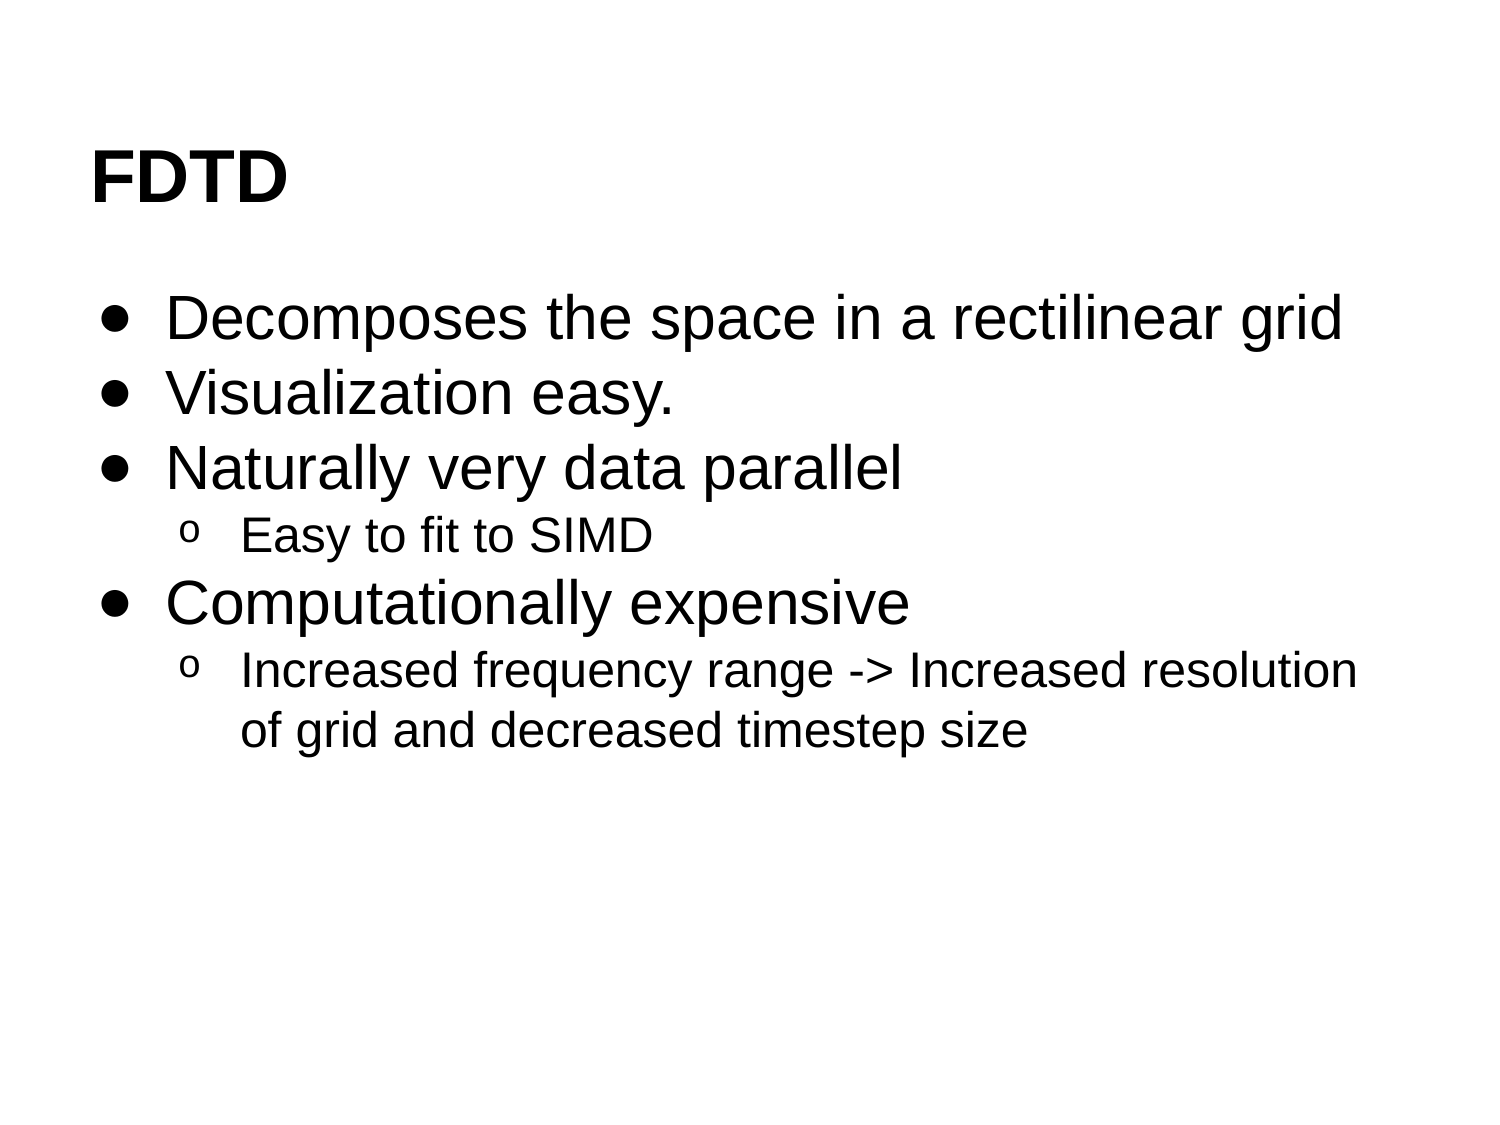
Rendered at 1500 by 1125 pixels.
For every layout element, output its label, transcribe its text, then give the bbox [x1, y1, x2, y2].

list Decomposes the space in a rectilinear grid Visualization easy. Naturally very data parallel Easy to fit to SIMD Computationally expensive Increased frequency range -> Increased resolution of grid and decreased timestep size [75, 262, 1425, 1078]
title FDTD [75, 45, 1425, 233]
